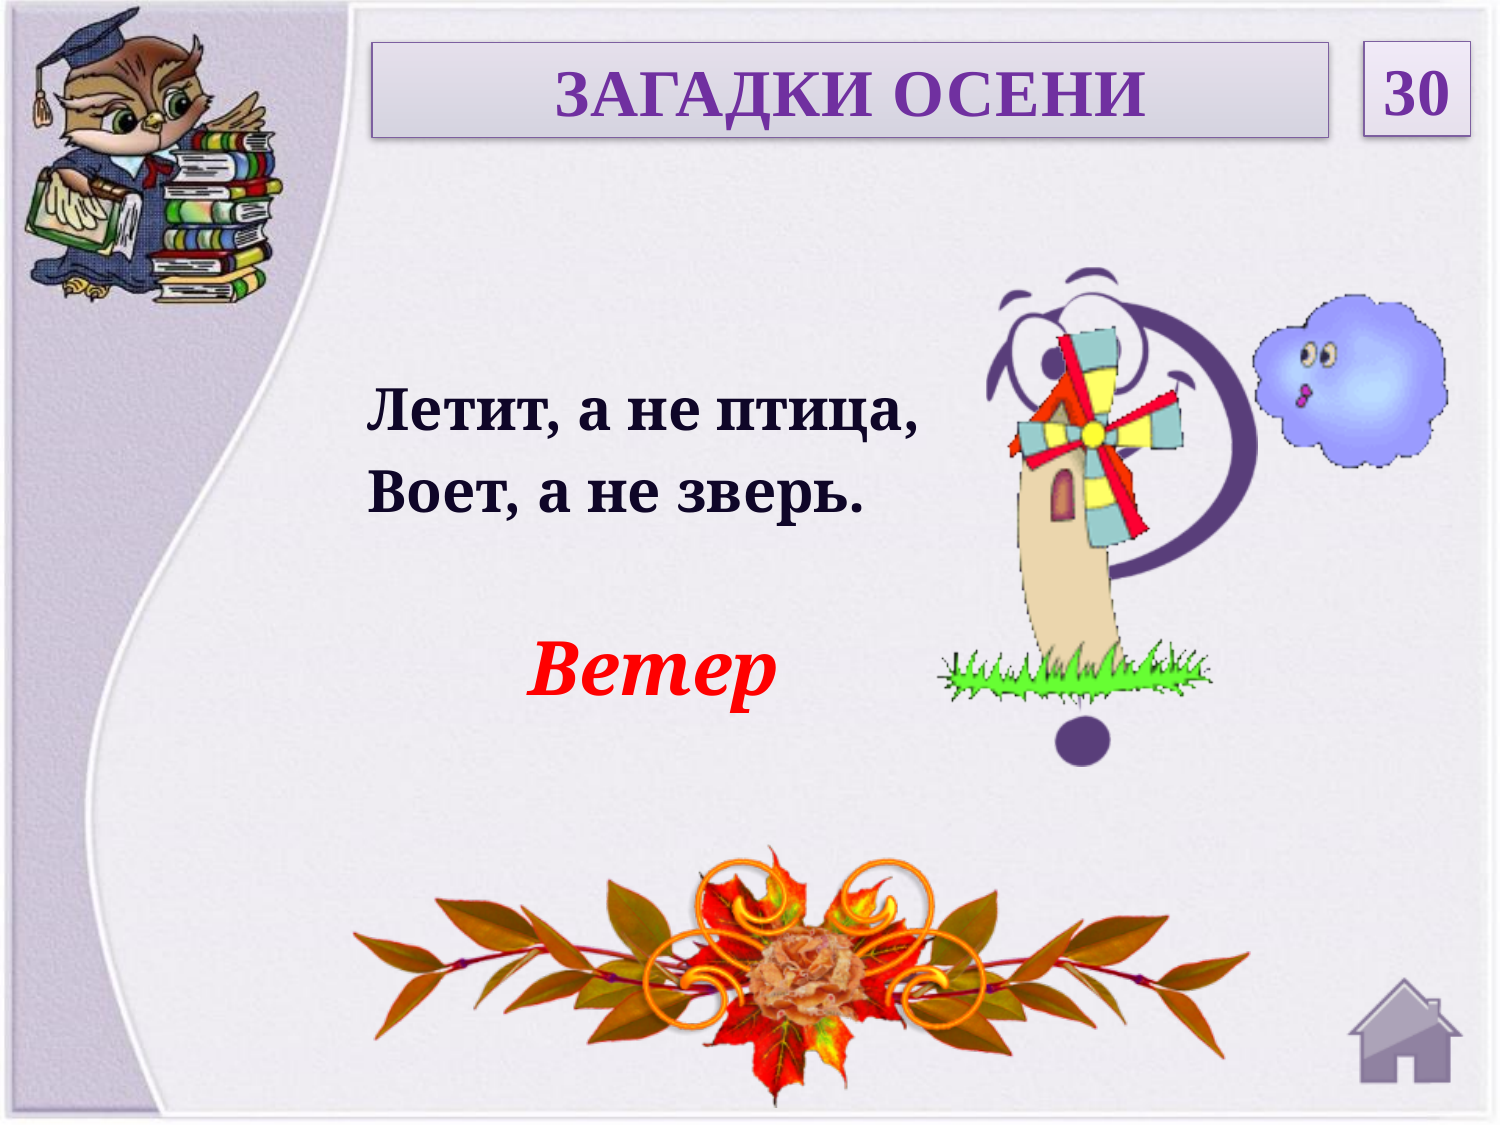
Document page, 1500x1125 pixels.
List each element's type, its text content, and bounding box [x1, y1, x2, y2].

text_box Летит, а не птица, Воет, а не зверь. [352, 365, 878, 532]
picture [0, 0, 1500, 1125]
text_box 30 [1363, 41, 1471, 137]
text_box Ветер [394, 612, 878, 718]
text_box ЗАГАДКИ ОСЕНИ [371, 42, 1329, 138]
